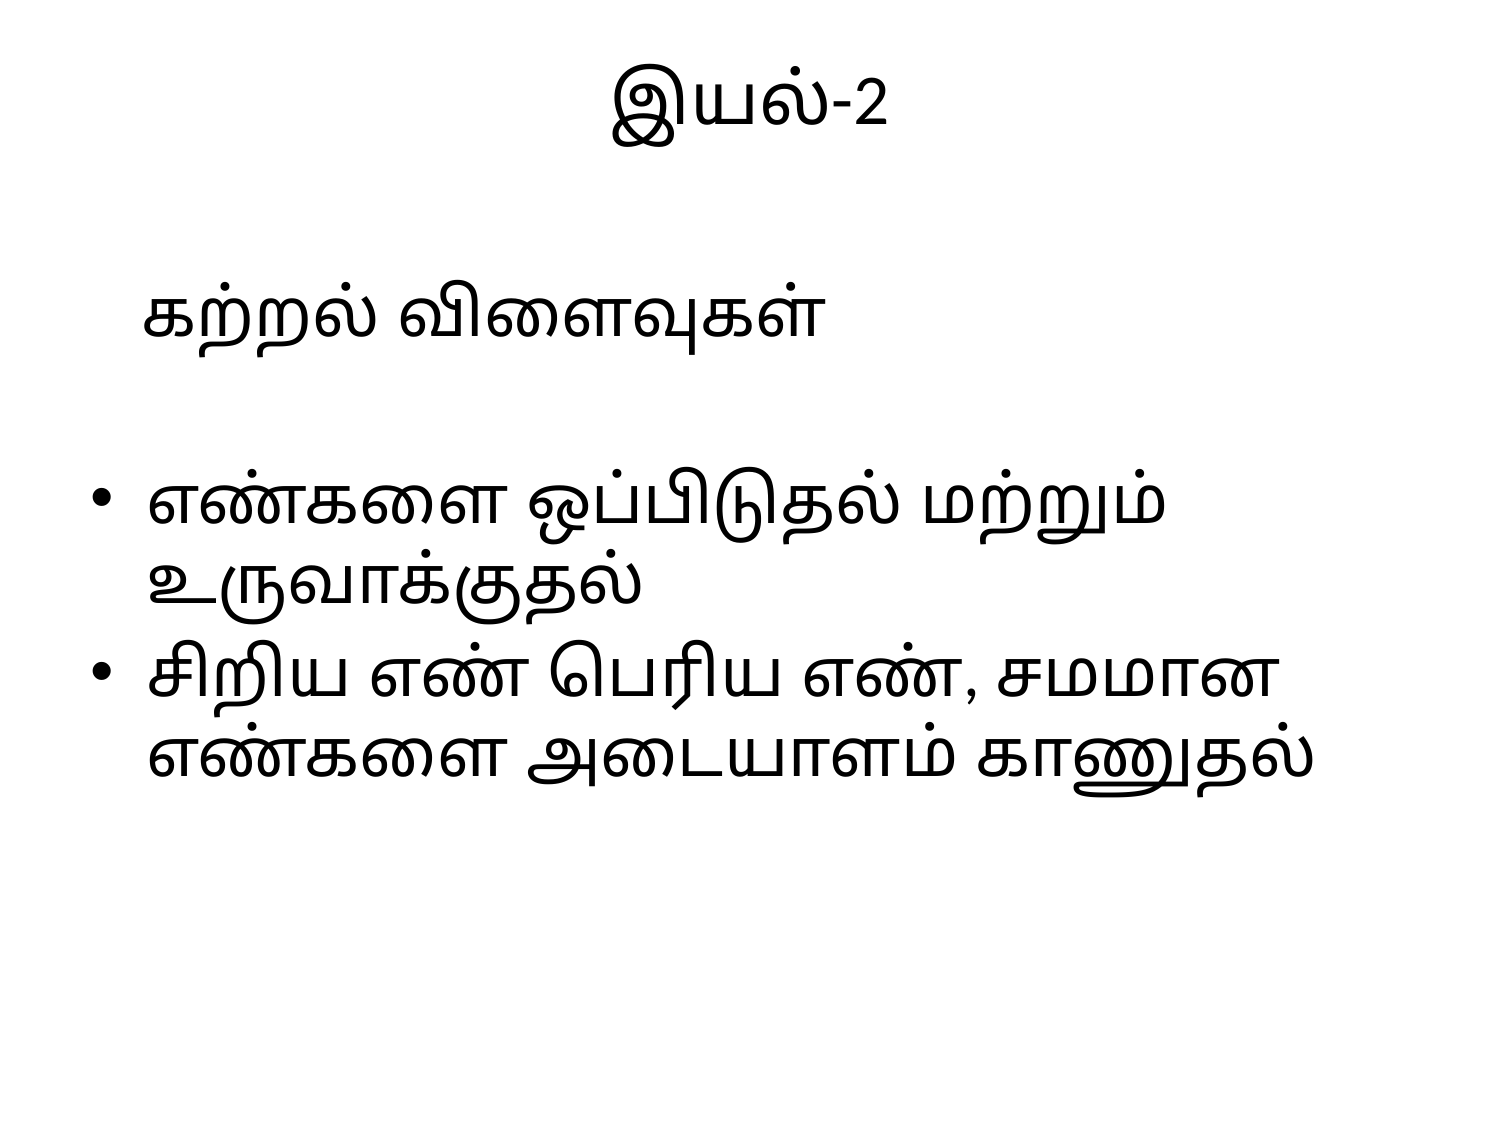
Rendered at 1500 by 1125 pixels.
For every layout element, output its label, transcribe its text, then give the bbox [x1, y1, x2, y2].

title இயல்-2 [75, 45, 1425, 233]
list கற்றல் விளைவுகள் எண்களை ஒப்பிடுதல் மற்றும் உருவாக்குதல் சிறிய எண் பெரிய எண், சமமான எண்களை அடையாளம் காணுதல் [75, 262, 1425, 1005]
